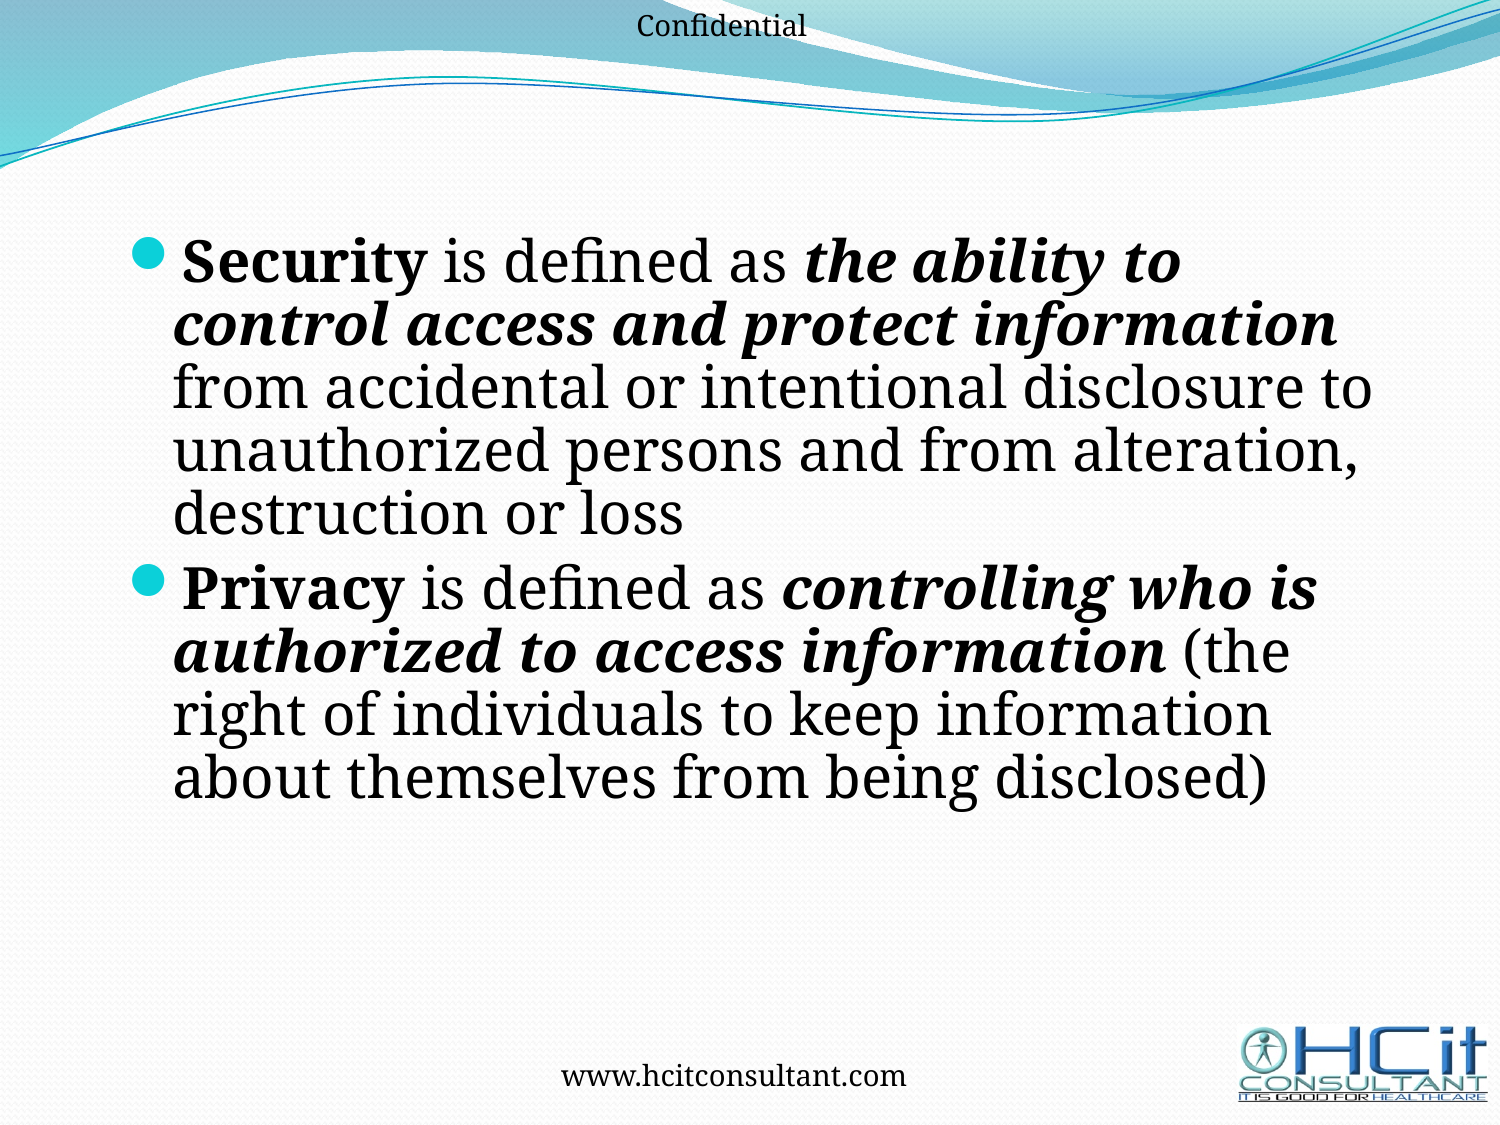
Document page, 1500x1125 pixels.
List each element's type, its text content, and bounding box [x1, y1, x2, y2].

slide_number 11 [1299, 1042, 1425, 1103]
picture [1237, 1024, 1488, 1104]
list Security is defined as the ability to control access and protect information from accidental or intentional disclosure to unauthorized persons and from alteration, destruction or loss Privacy is defined as controlling who is authorized to access information (the right of individuals to keep information about themselves from being disclosed) [112, 224, 1426, 963]
